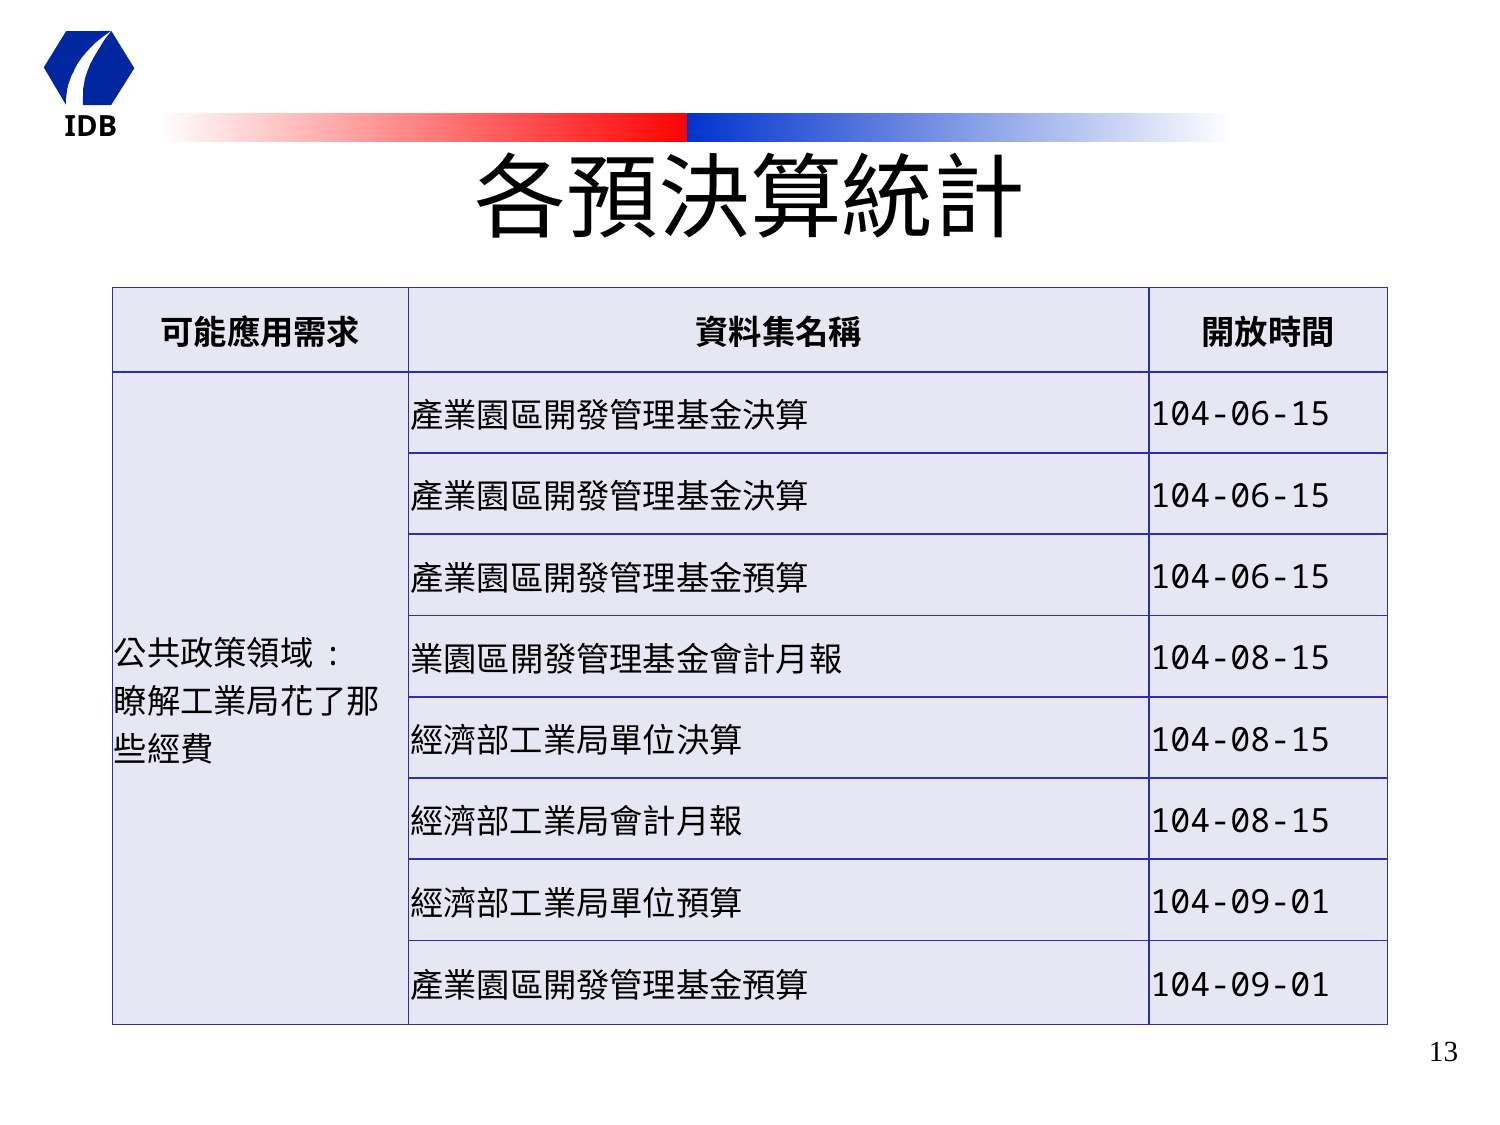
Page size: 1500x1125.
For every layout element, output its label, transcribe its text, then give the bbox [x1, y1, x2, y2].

table_cell 104-09-01 [1150, 860, 1387, 940]
table_cell 產業園區開發管理基金預算 [409, 535, 1148, 615]
table_header 資料集名稱 [409, 288, 1148, 371]
table_cell 104-06-15 [1150, 373, 1387, 452]
table_header 可能應用需求 [113, 288, 408, 371]
table_cell 經濟部工業局單位預算 [409, 860, 1148, 940]
table_cell 產業園區開發管理基金決算 [409, 373, 1148, 452]
table_cell 104-08-15 [1150, 779, 1387, 858]
slide_number 13 [1160, 1024, 1474, 1101]
table_cell 公共政策領域: 瞭解工業局花了那些經費 [113, 373, 408, 1024]
table_cell 104-08-15 [1150, 698, 1387, 777]
table_cell 104-06-15 [1150, 454, 1387, 533]
table_cell 經濟部工業局會計月報 [409, 779, 1148, 858]
title 各預決算統計 [112, 99, 1388, 287]
table_cell 104-08-15 [1150, 616, 1387, 696]
table_header 開放時間 [1150, 288, 1387, 371]
table_cell 產業園區開發管理基金預算 [409, 941, 1148, 1024]
table_cell 經濟部工業局單位決算 [409, 698, 1148, 777]
table_cell 104-09-01 [1150, 941, 1387, 1024]
table_cell 104-06-15 [1150, 535, 1387, 615]
table_cell 業園區開發管理基金會計月報 [409, 616, 1148, 696]
table_cell 產業園區開發管理基金決算 [409, 454, 1148, 533]
